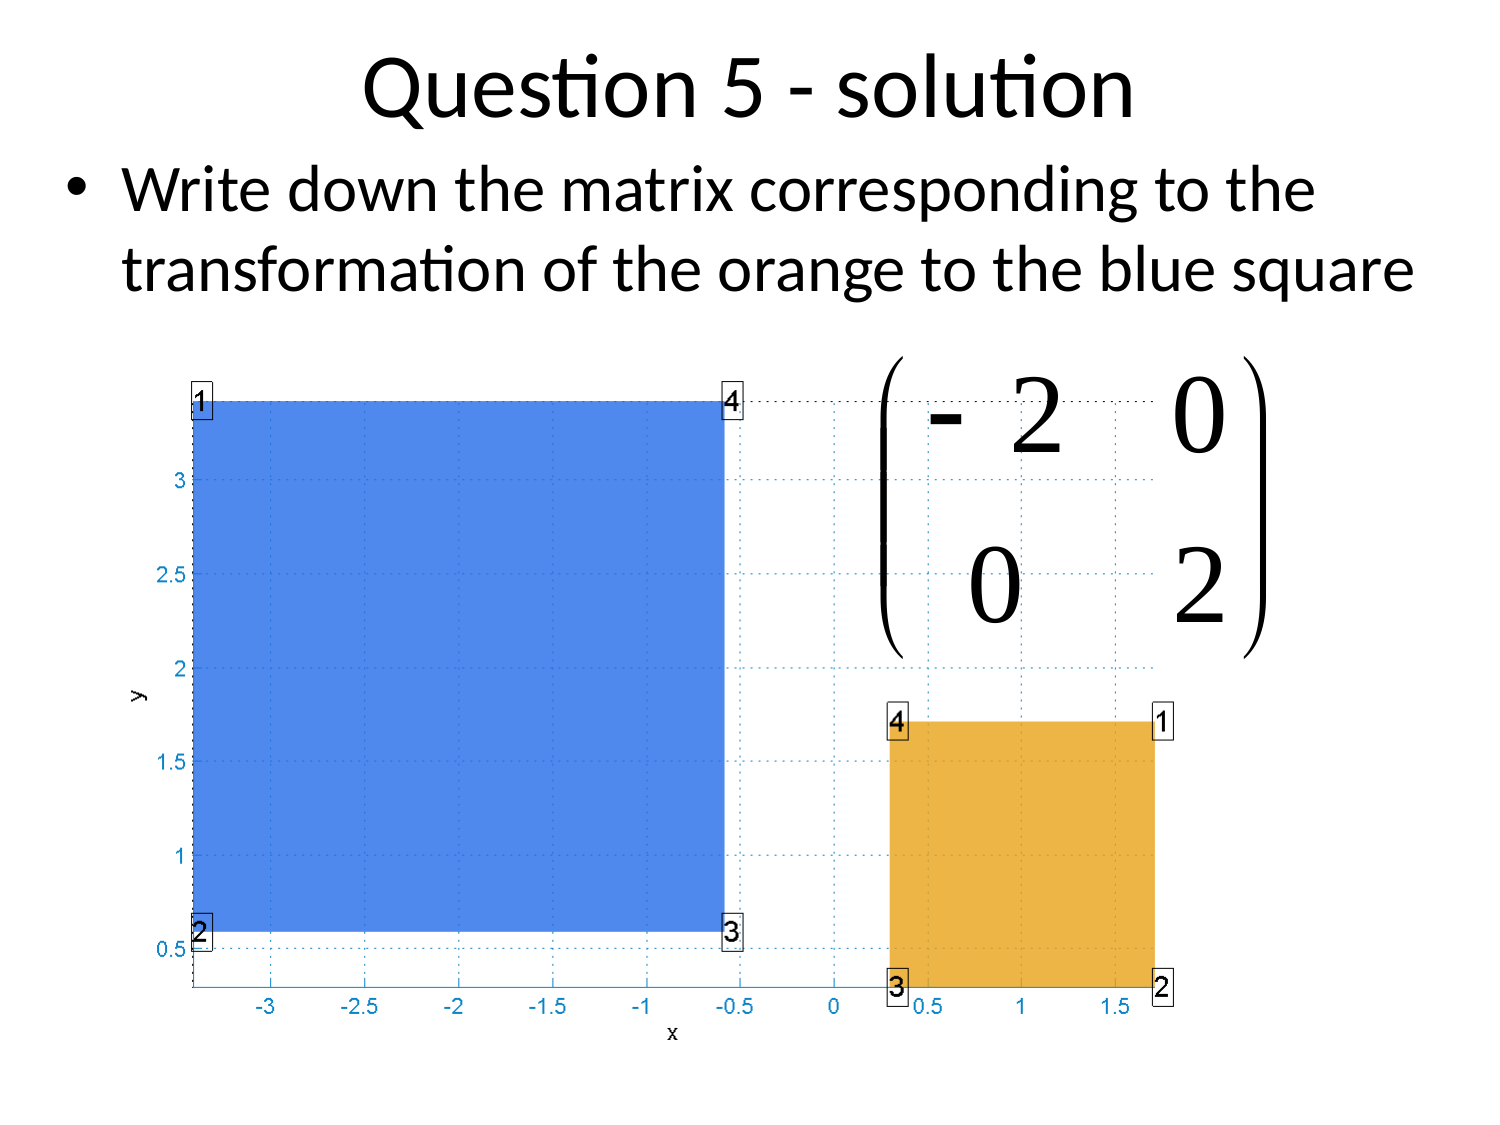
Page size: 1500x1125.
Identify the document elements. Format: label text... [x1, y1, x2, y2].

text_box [857, 337, 1303, 679]
list Write down the matrix corresponding to the transformation of the orange to the blue square [50, 137, 1438, 880]
picture [87, 324, 1275, 1075]
title Question 5 - solution [75, 0, 1425, 137]
